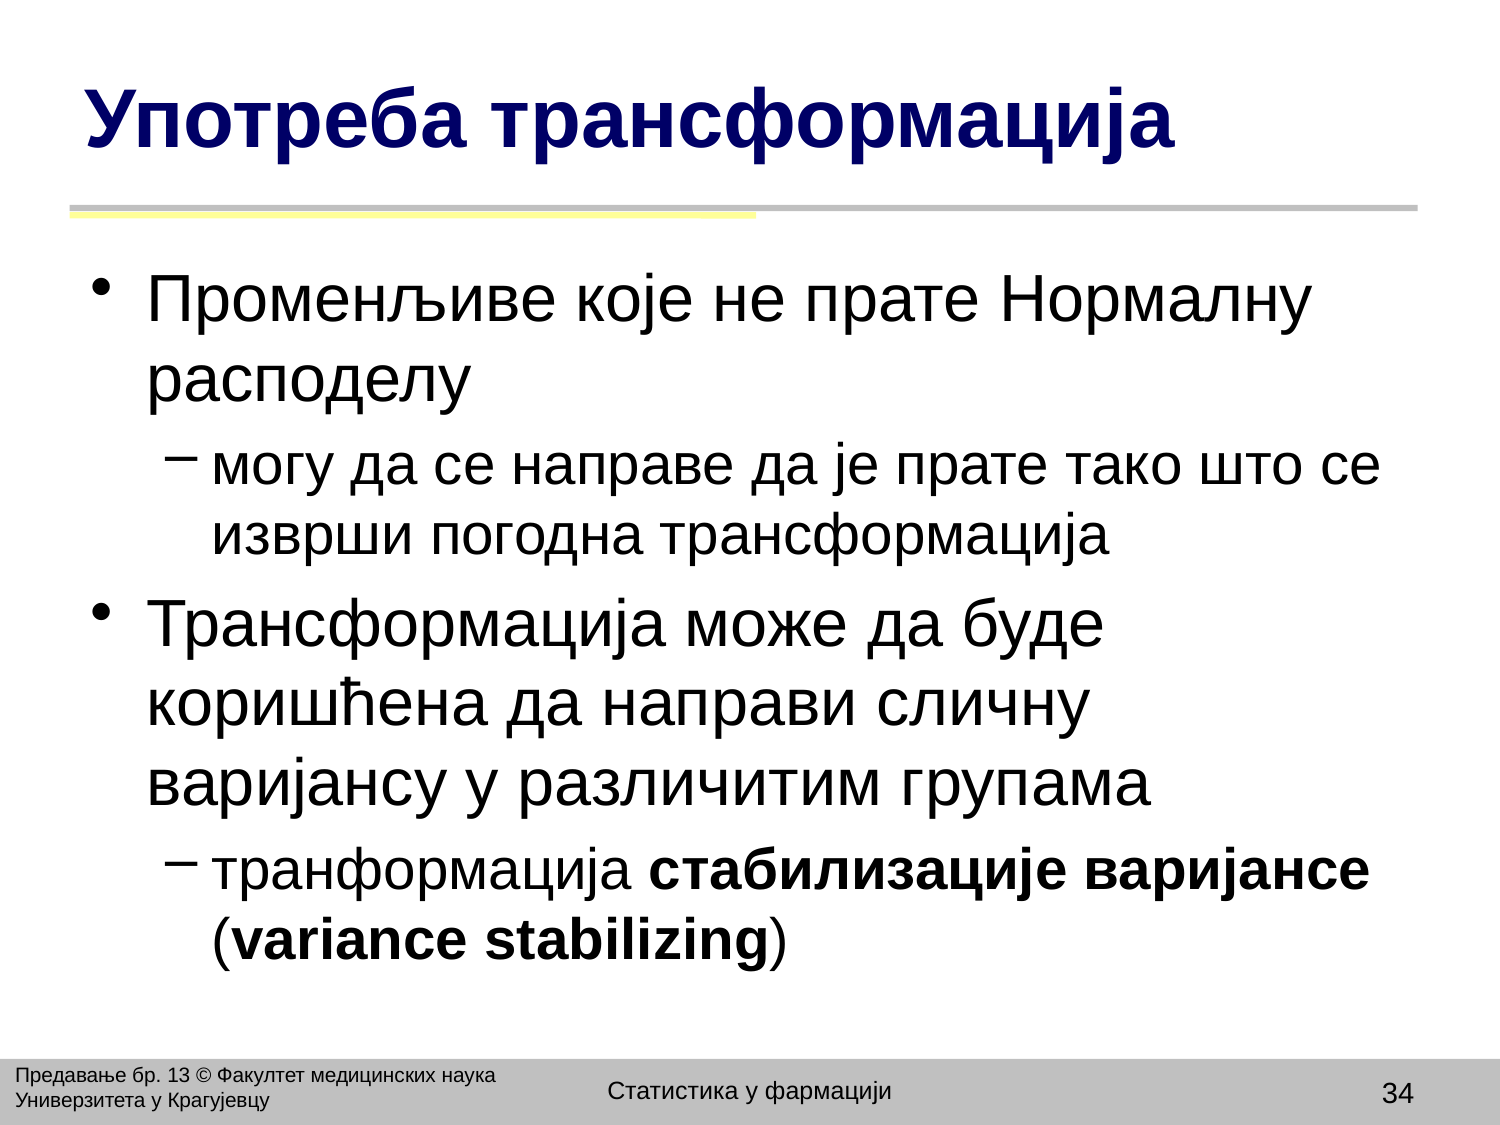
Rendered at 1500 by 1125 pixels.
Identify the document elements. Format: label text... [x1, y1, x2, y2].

title Употреба трансформација [69, 19, 1426, 208]
list Променљиве које не прате Нормалну расподелу могу да се направе да је прате тако што се изврши погодна трансформација Трансформација може да буде коришћена да направи сличну варијансу у различитим групама транформација стабилизације варијансе (variance stabilizing) [74, 246, 1426, 1023]
slide_number 34 [1079, 1066, 1430, 1125]
footer Статистика у фармацији [512, 1066, 988, 1125]
slide_number Предавање бр. 13 © Факултет медицинских наука Универзитета у Крагујевцу [0, 1053, 614, 1108]
